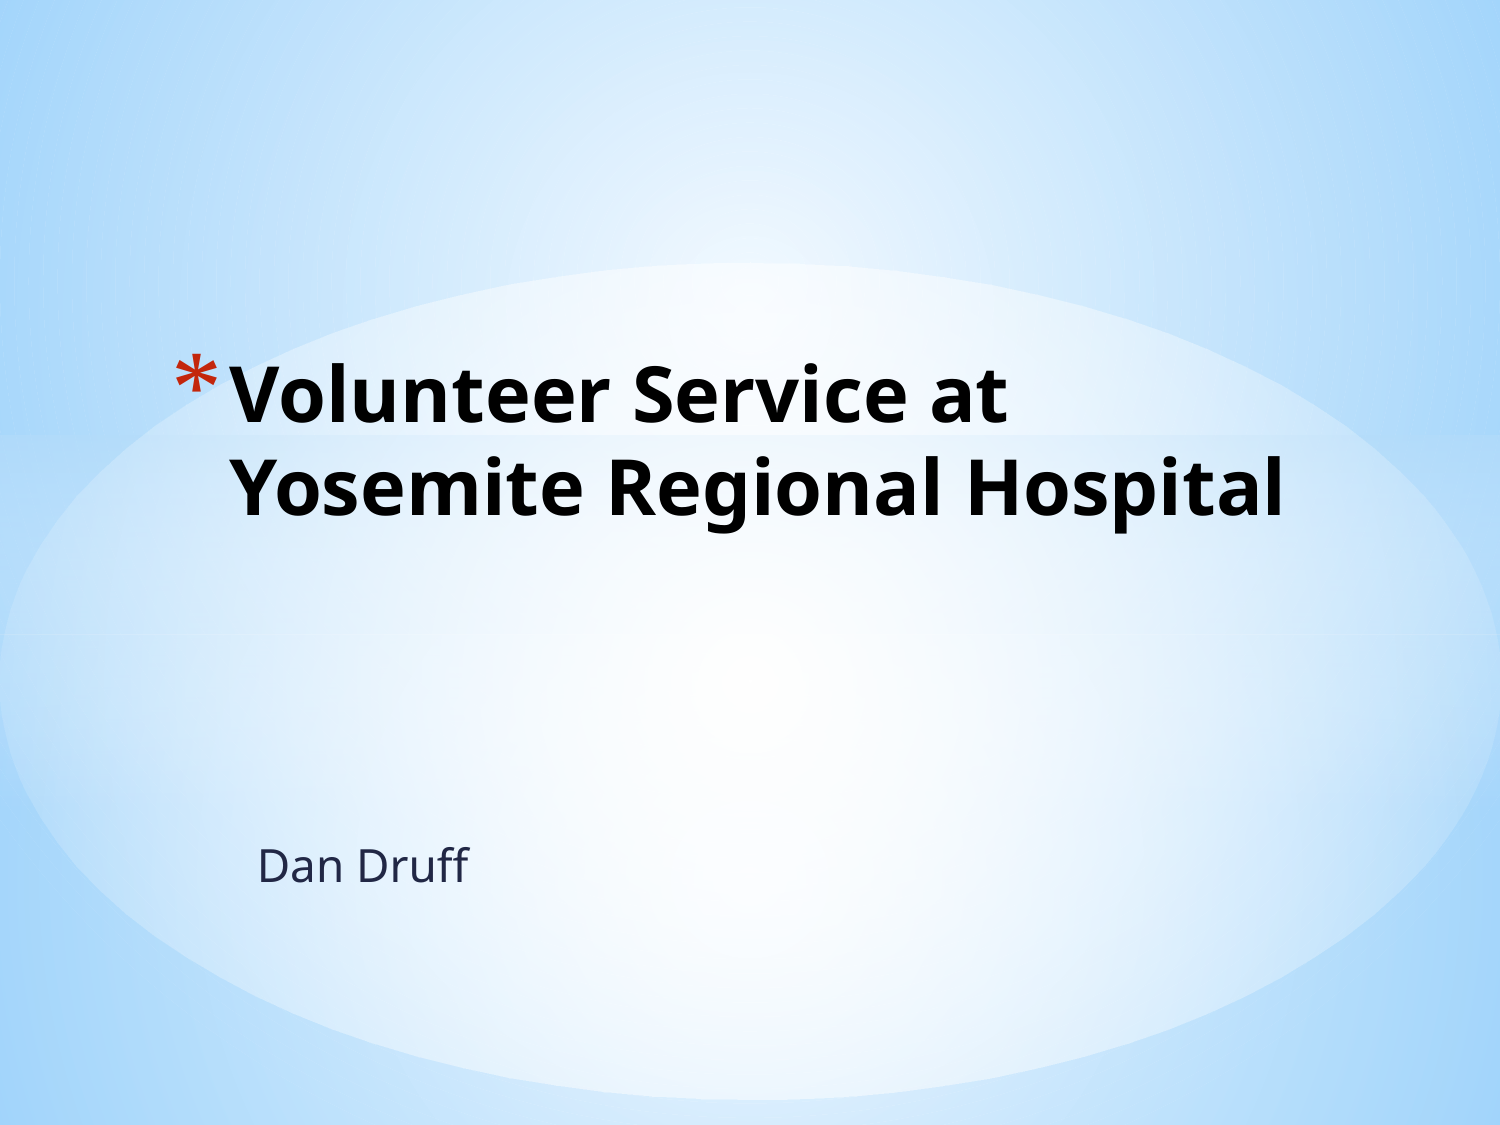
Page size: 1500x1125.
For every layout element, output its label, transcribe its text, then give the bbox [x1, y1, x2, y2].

subtitle Dan Druff [241, 828, 1167, 974]
title Volunteer Service at Yosemite Regional Hospital [134, 337, 1312, 632]
